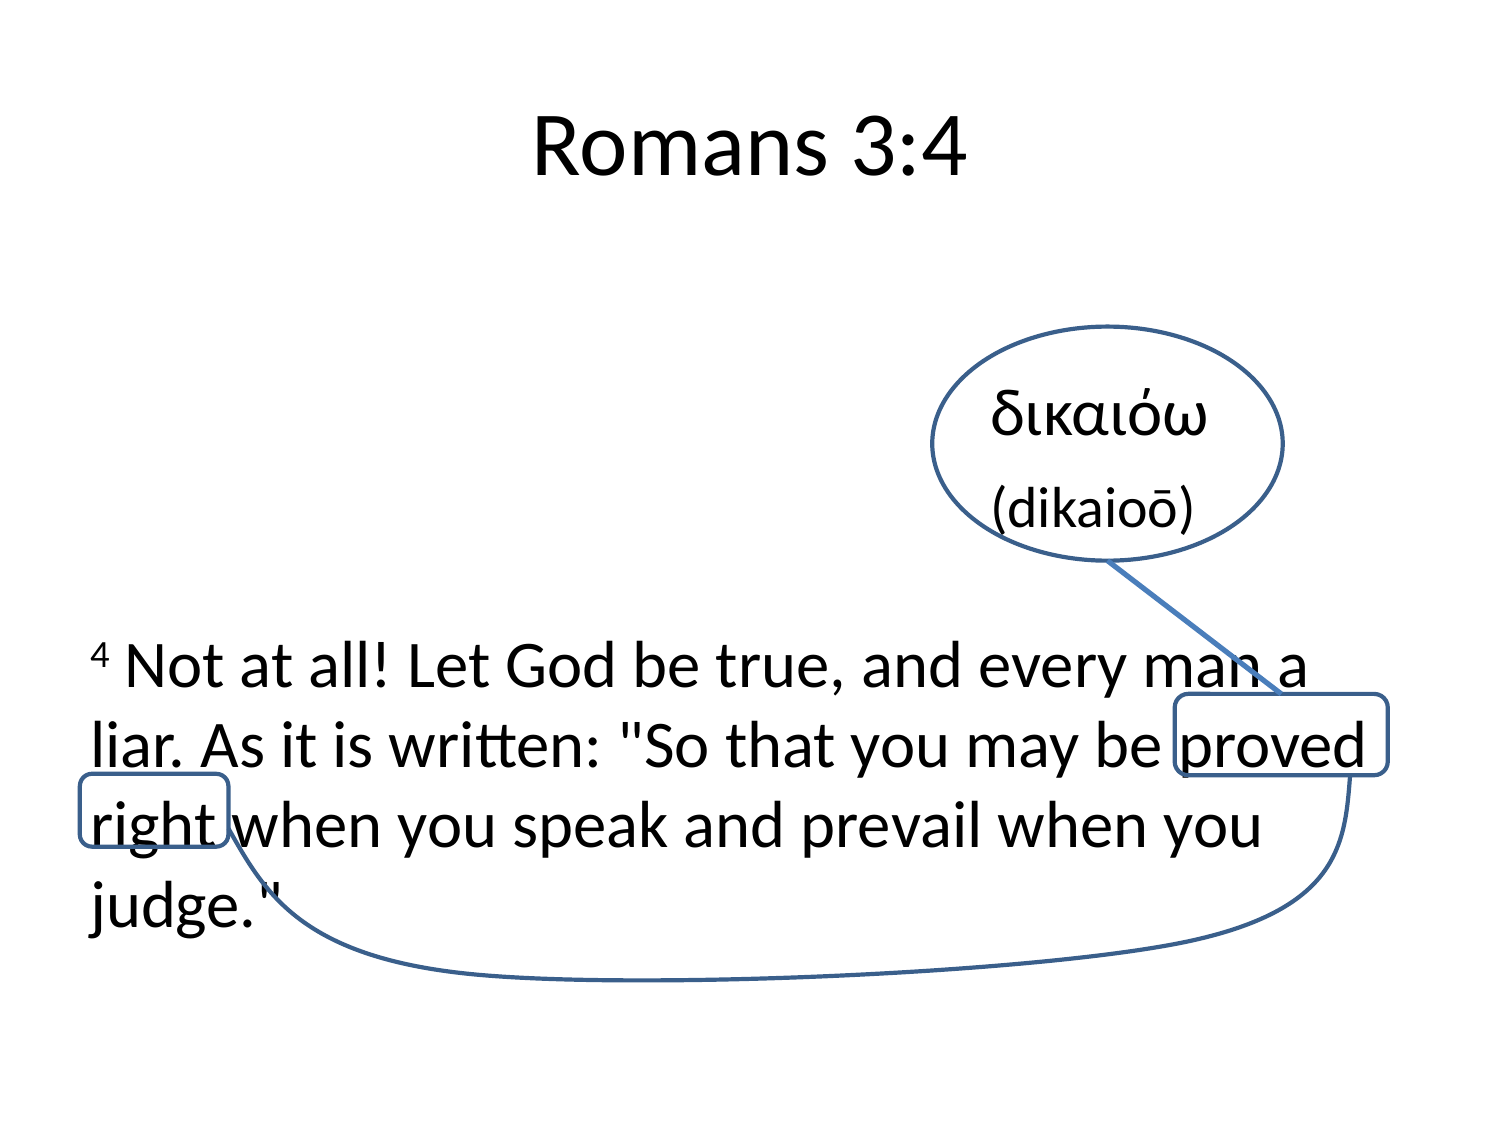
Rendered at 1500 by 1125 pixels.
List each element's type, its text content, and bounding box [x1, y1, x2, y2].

text_box [1172, 691, 1390, 778]
text_box [226, 776, 1353, 983]
title Romans 3:4 [75, 45, 1425, 233]
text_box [1107, 560, 1282, 695]
text_box [77, 771, 231, 849]
text_box [930, 324, 1285, 563]
list δικαιόω (dikaioō) 4 Not at all! Let God be true, and every man a liar. As it is written: "So that you may be proved right when you speak and prevail when you judge." [75, 262, 1425, 1005]
